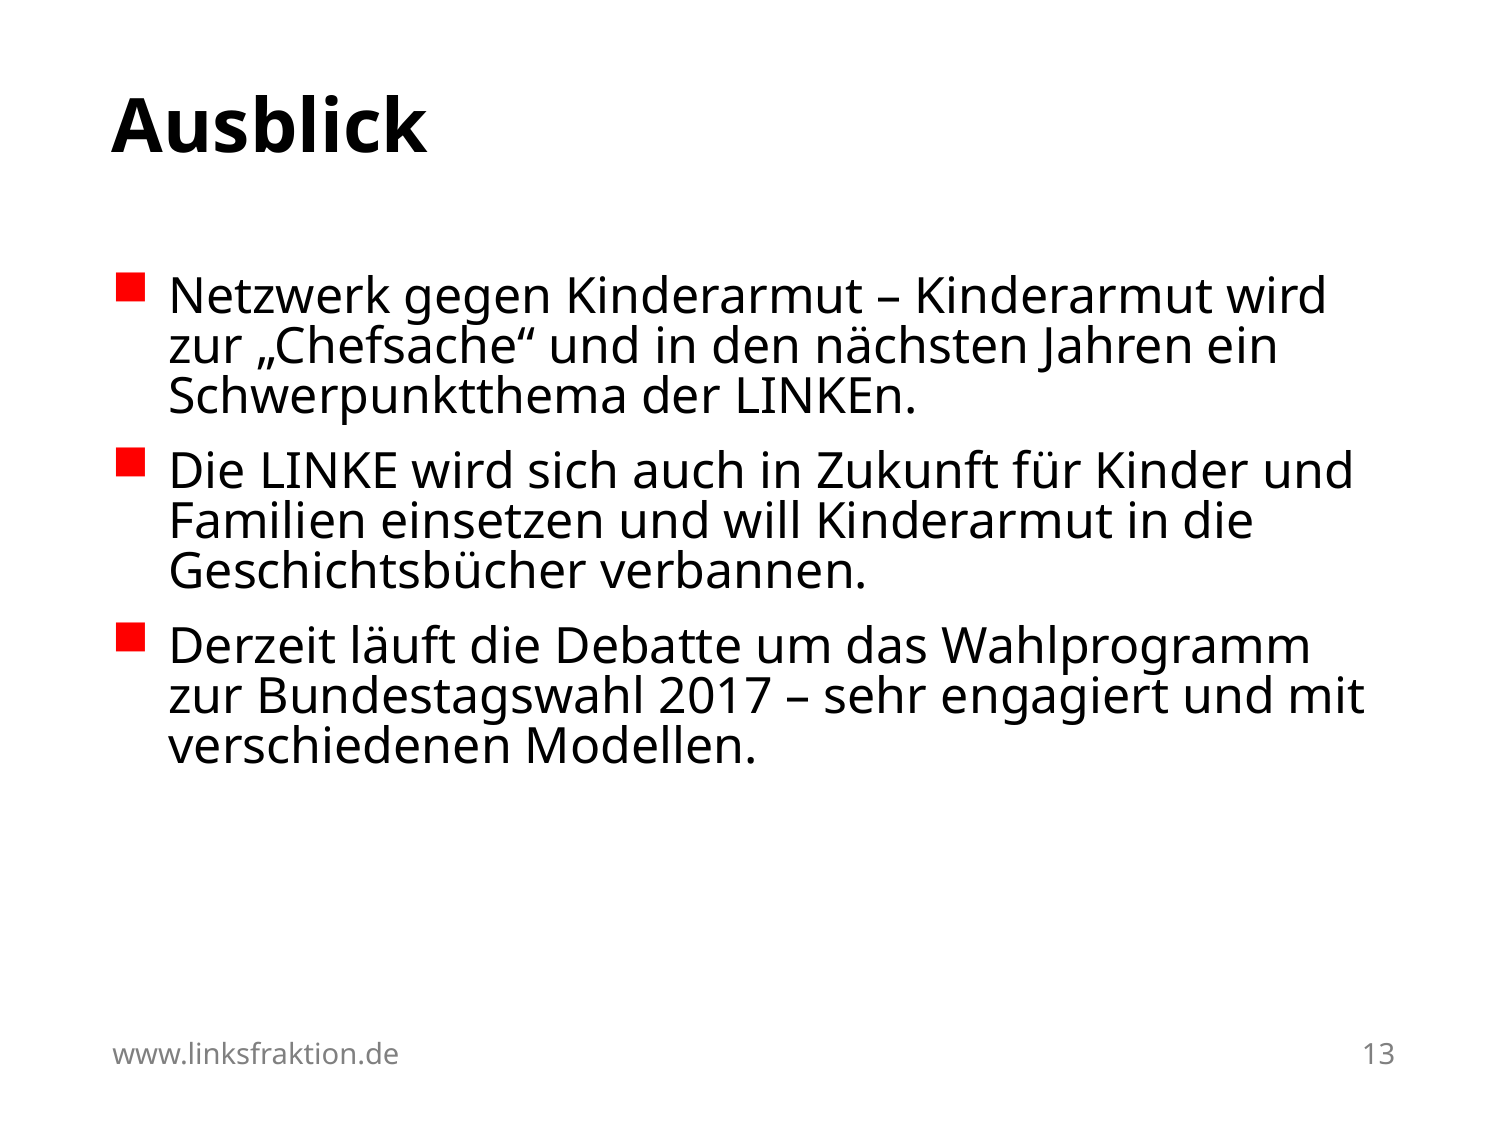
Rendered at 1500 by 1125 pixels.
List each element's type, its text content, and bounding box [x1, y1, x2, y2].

footer www.linksfraktion.de [111, 1015, 588, 1095]
title Ausblick [111, 91, 1400, 244]
list Netzwerk gegen Kinderarmut – Kinderarmut wird zur „Chefsache“ und in den nächsten Jahren ein Schwerpunktthema der LINKEn. Die LINKE wird sich auch in Zukunft für Kinder und Familien einsetzen und will Kinderarmut in die Geschichtsbücher verbannen. Derzeit läuft die Debatte um das Wahlprogramm zur Bundestagswahl 2017 – sehr engagiert und mit verschiedenen Modellen. [111, 272, 1400, 977]
slide_number 13 [1045, 1015, 1396, 1095]
